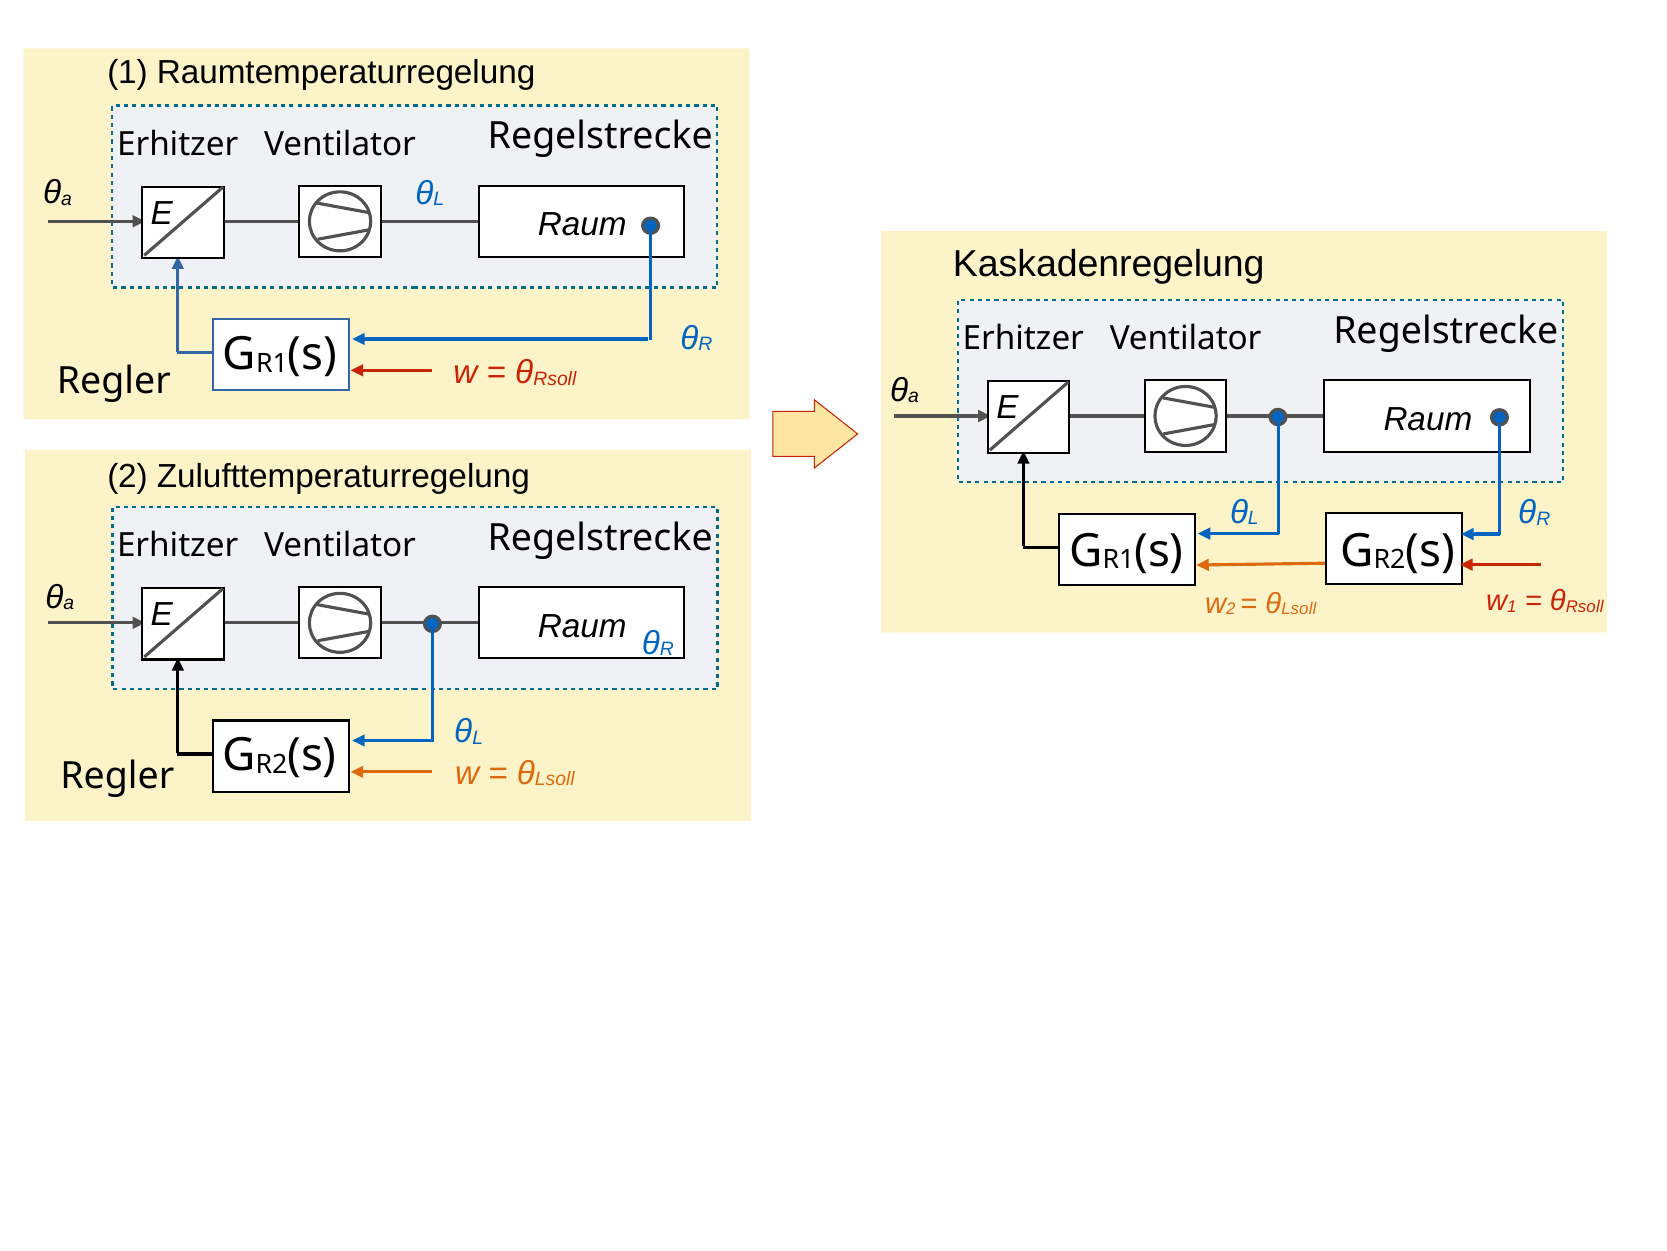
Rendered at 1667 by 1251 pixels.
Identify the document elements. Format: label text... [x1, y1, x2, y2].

text_box Regelstrecke [487, 104, 717, 164]
text_box θR [648, 309, 744, 369]
text_box θa [10, 163, 106, 223]
text_box w = θRsoll [412, 343, 618, 403]
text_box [12, 444, 752, 822]
text_box Erhitzer [87, 106, 249, 177]
text_box [23, 48, 750, 420]
text_box [352, 332, 648, 346]
text_box GR1(s) [211, 315, 350, 388]
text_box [131, 184, 225, 259]
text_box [856, 230, 1648, 637]
text_box [171, 264, 185, 352]
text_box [299, 185, 382, 258]
text_box θL [382, 164, 478, 224]
text_box [772, 399, 853, 469]
text_box Ventilator [249, 106, 431, 177]
text_box Regler [23, 348, 204, 408]
text_box [112, 105, 718, 288]
text_box [350, 364, 412, 377]
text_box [478, 185, 685, 258]
text_box (1) Raumtemperaturregelung [107, 40, 723, 100]
